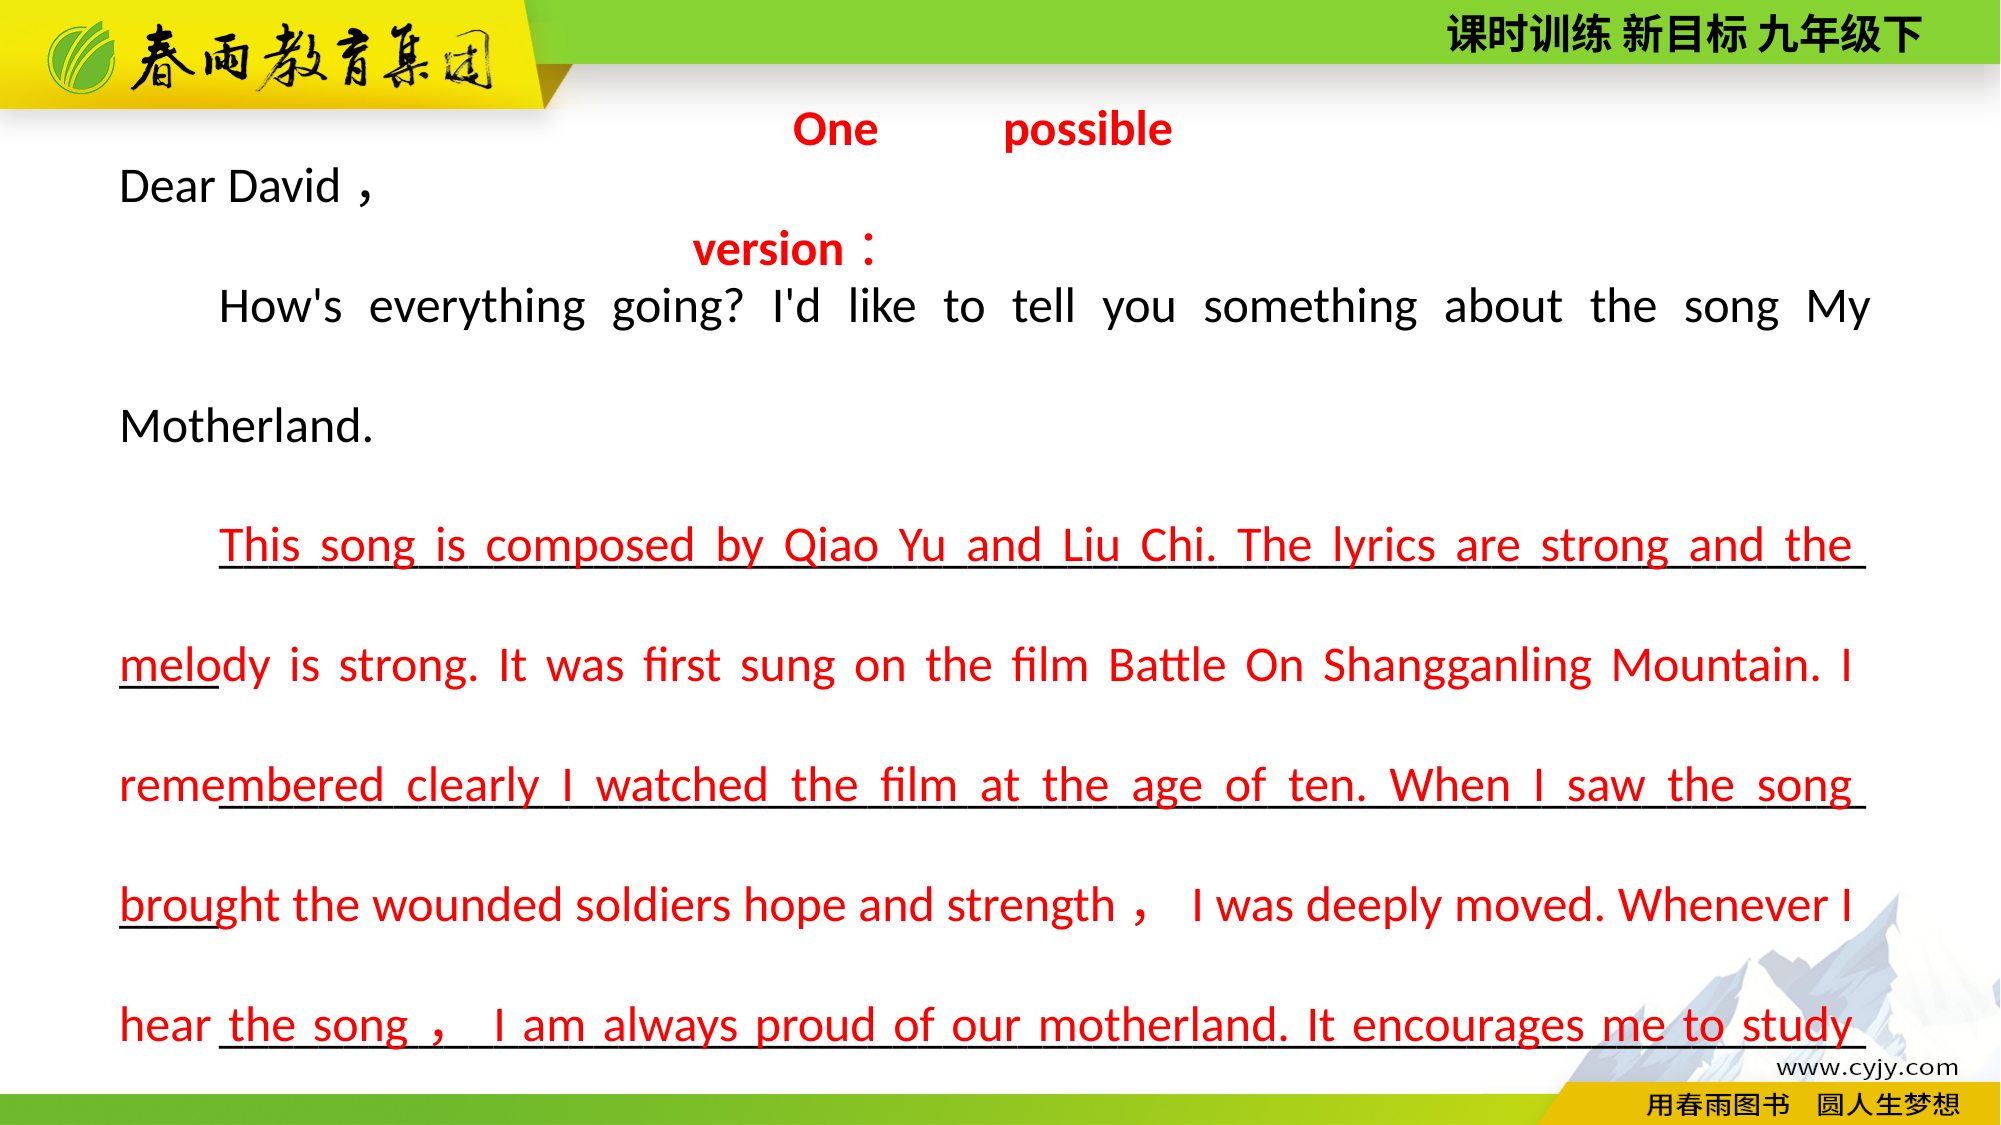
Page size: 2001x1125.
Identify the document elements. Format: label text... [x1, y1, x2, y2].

text_box This song is composed by Qiao Yu and Liu Chi. The lyrics are strong and the melody is strong. It was first sung on the film Battle On Shangganling Mountain. I remembered clearly I watched the film at the age of ten. When I saw the song brought the wounded soldiers hope and strength，I was deeply moved. Whenever I hear the song，I am always proud of our motherland. It encourages me to study hard. [104, 443, 1869, 1125]
text_box One possible version： [677, 28, 1188, 164]
text_box Dear David， How's everything going? I'd like to tell you something about the song My Motherland. ______________________________________________________________________ ______________________________________________________________________ ______________________________________________________________________ ______________________________________________________________________ ______________________________________________________________________ [104, 85, 1887, 1125]
picture [0, 0, 2001, 1125]
